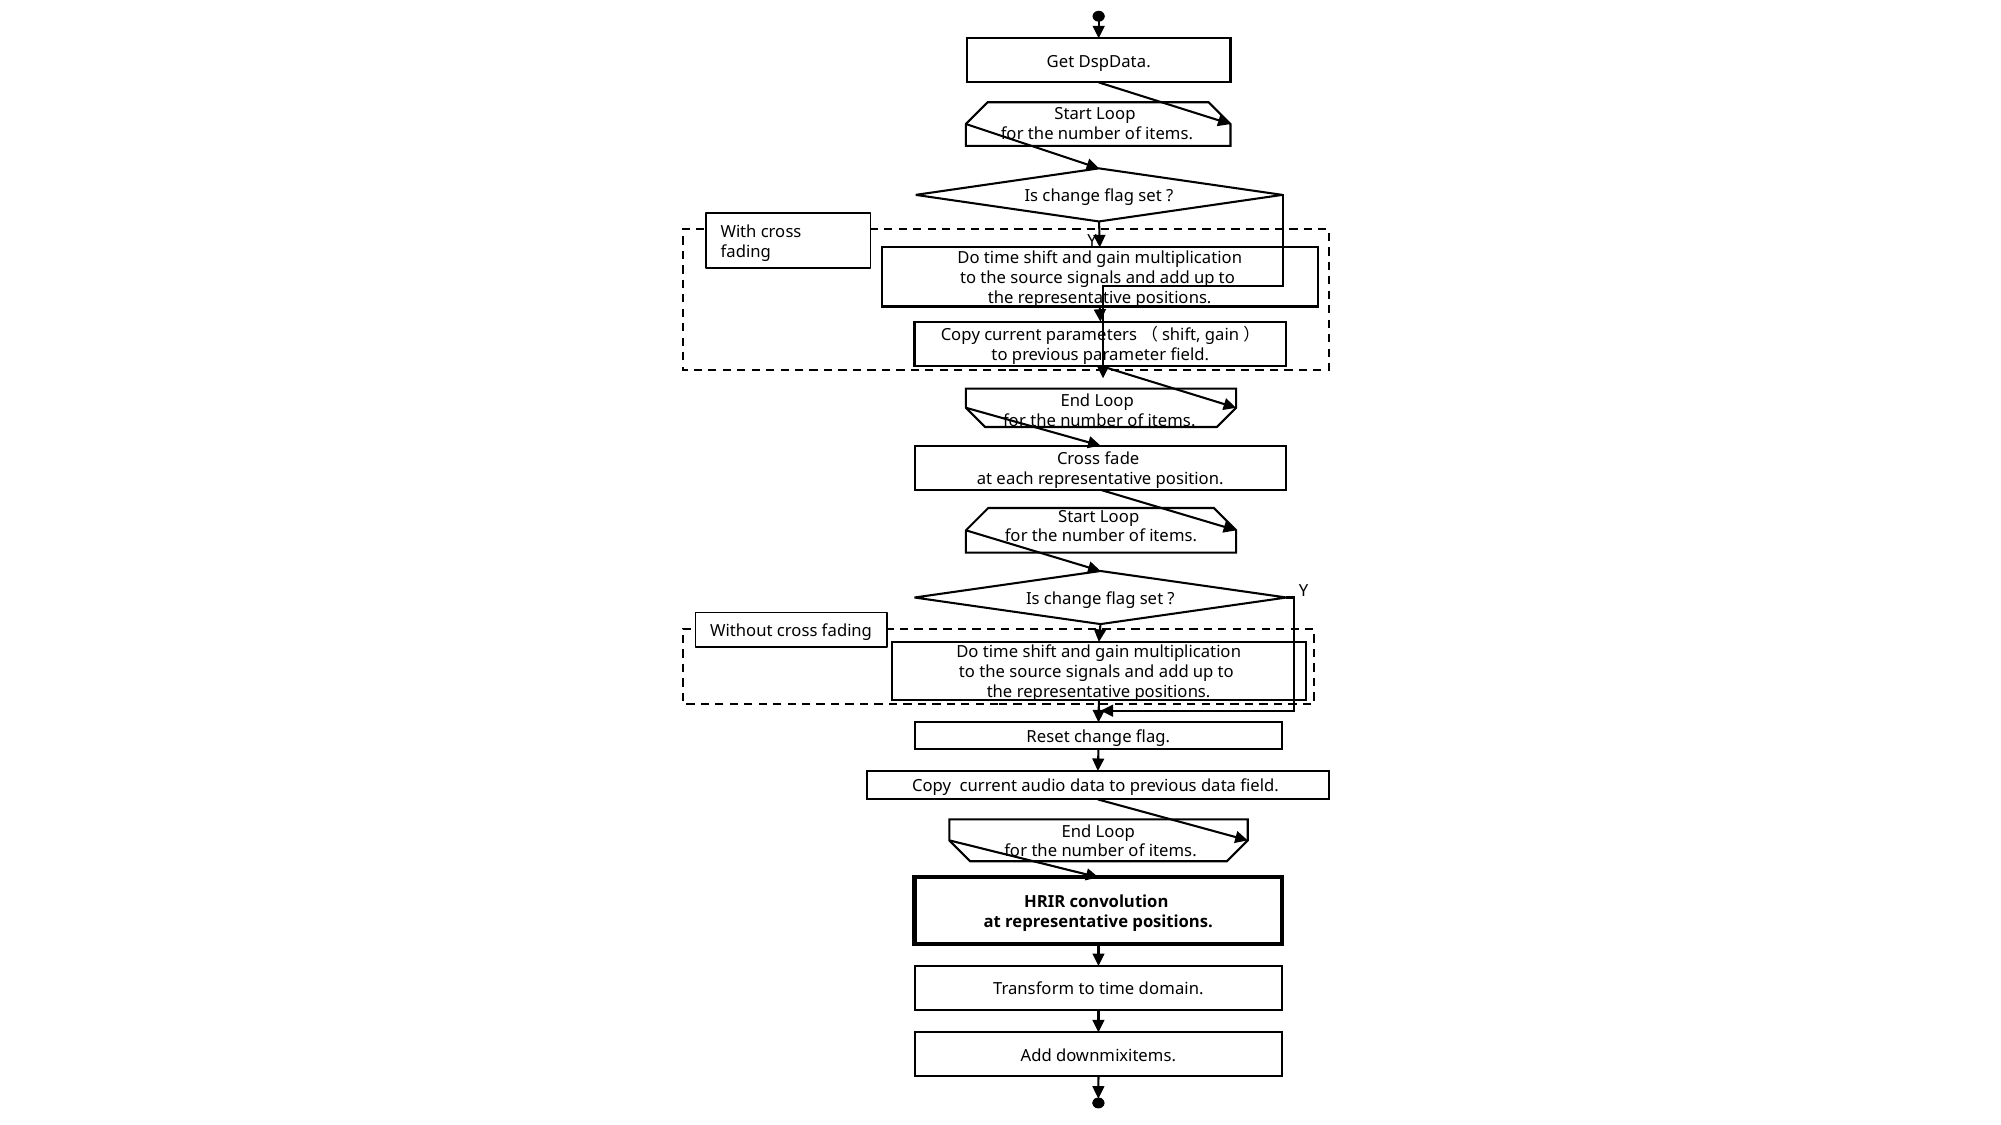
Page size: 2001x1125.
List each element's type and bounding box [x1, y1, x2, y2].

text_box [682, 11, 1329, 1108]
